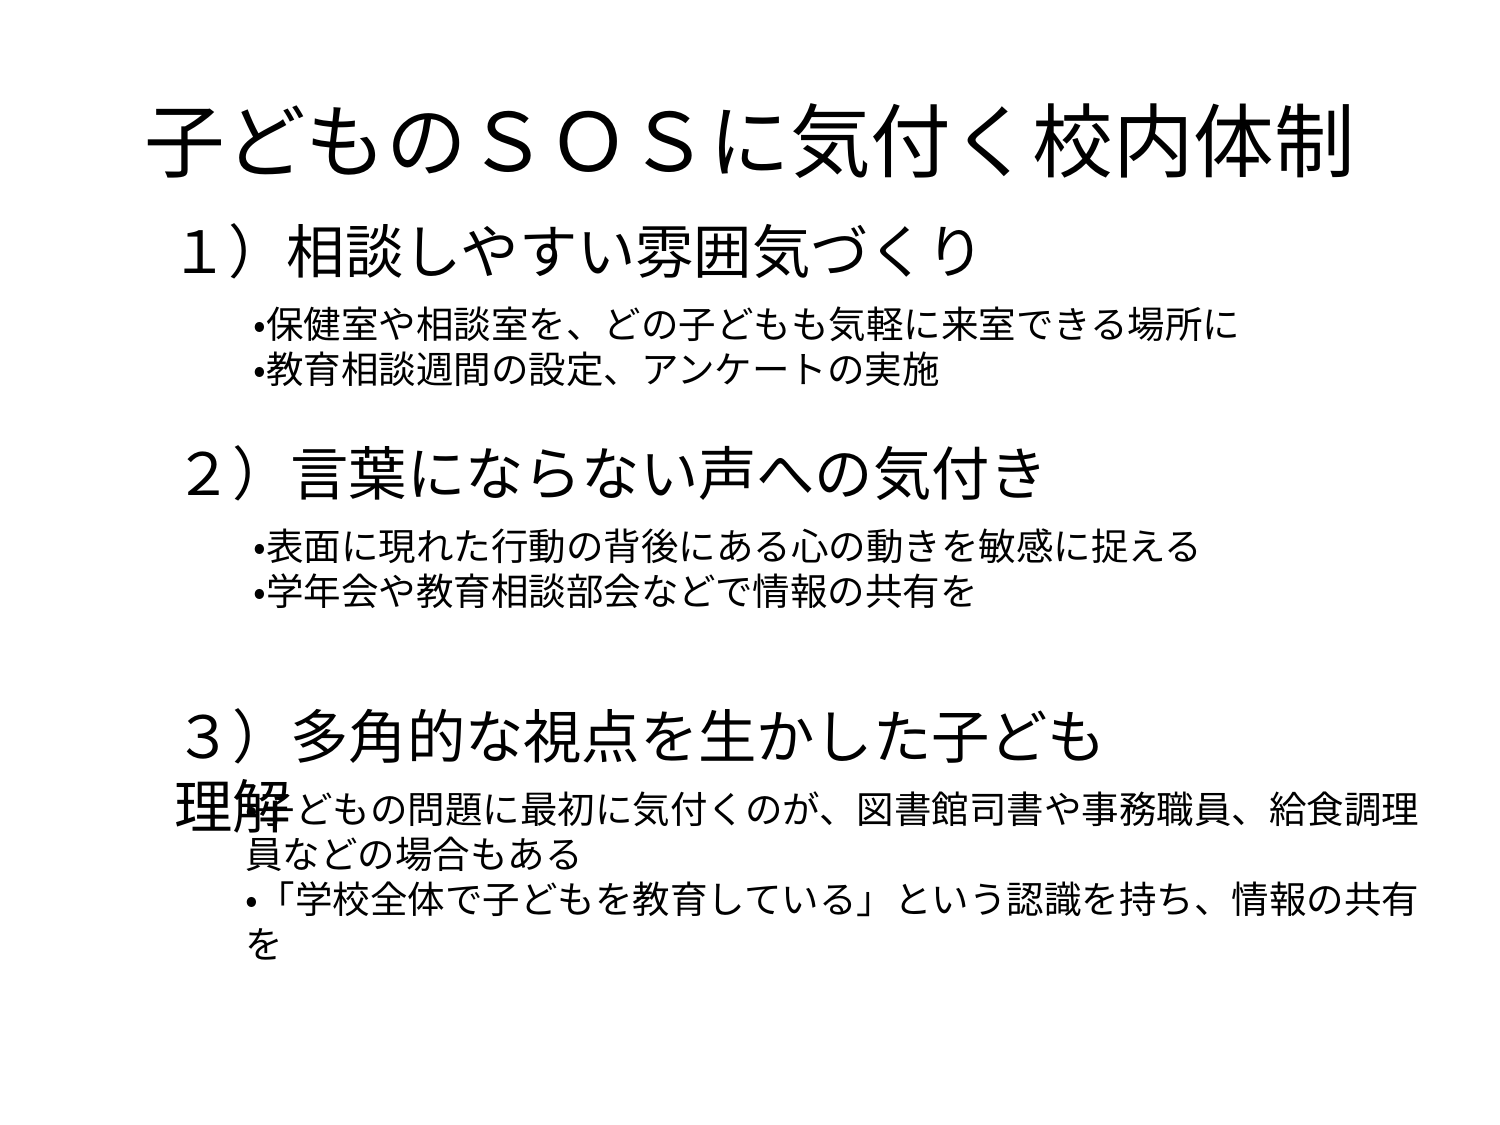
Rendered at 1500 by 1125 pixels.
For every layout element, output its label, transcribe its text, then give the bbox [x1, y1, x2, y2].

text_box ・保健室や相談室を、どの子どもも気軽に来室できる場所に ・教育相談週間の設定、アンケートの実施 [238, 293, 1479, 399]
text_box １）相談しやすい雰囲気づくり [155, 208, 1148, 293]
text_box ２）言葉にならない声への気付き [159, 429, 1152, 515]
text_box ・子どもの問題に最初に気付くのが、図書館司書や事務職員、給食調理員などの場合もある ・「学校全体で子どもを教育している」という認識を持ち、情報の共有を [230, 778, 1471, 973]
title 子どものＳＯＳに気付く校内体制 [75, 45, 1425, 233]
text_box ３）多角的な視点を生かした子ども理解 [159, 692, 1152, 848]
text_box ・表面に現れた行動の背後にある心の動きを敏感に捉える ・学年会や教育相談部会などで情報の共有を [238, 515, 1479, 621]
